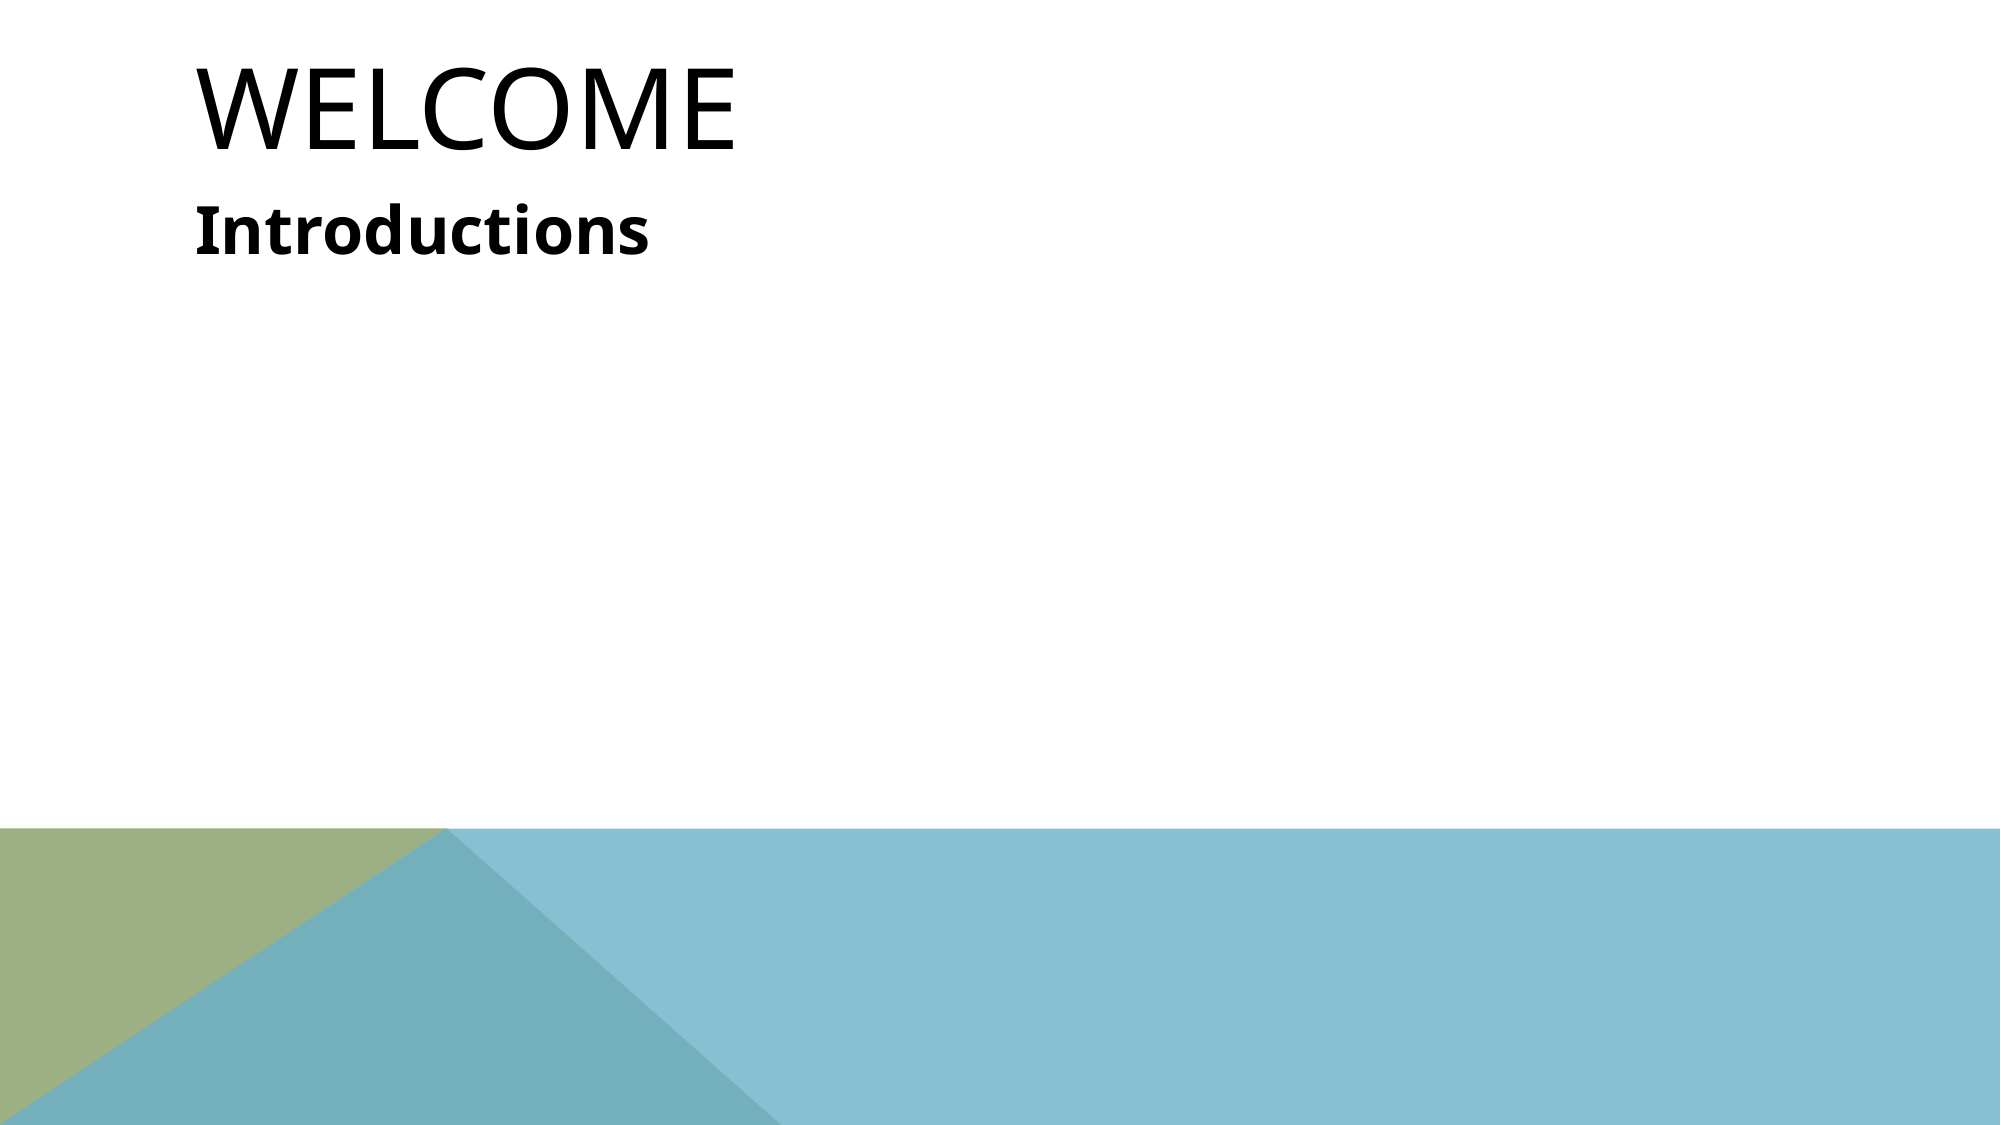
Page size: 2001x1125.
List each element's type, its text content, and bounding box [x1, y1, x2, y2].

list Introductions [180, 180, 1825, 768]
title Welcome [180, 60, 1825, 150]
